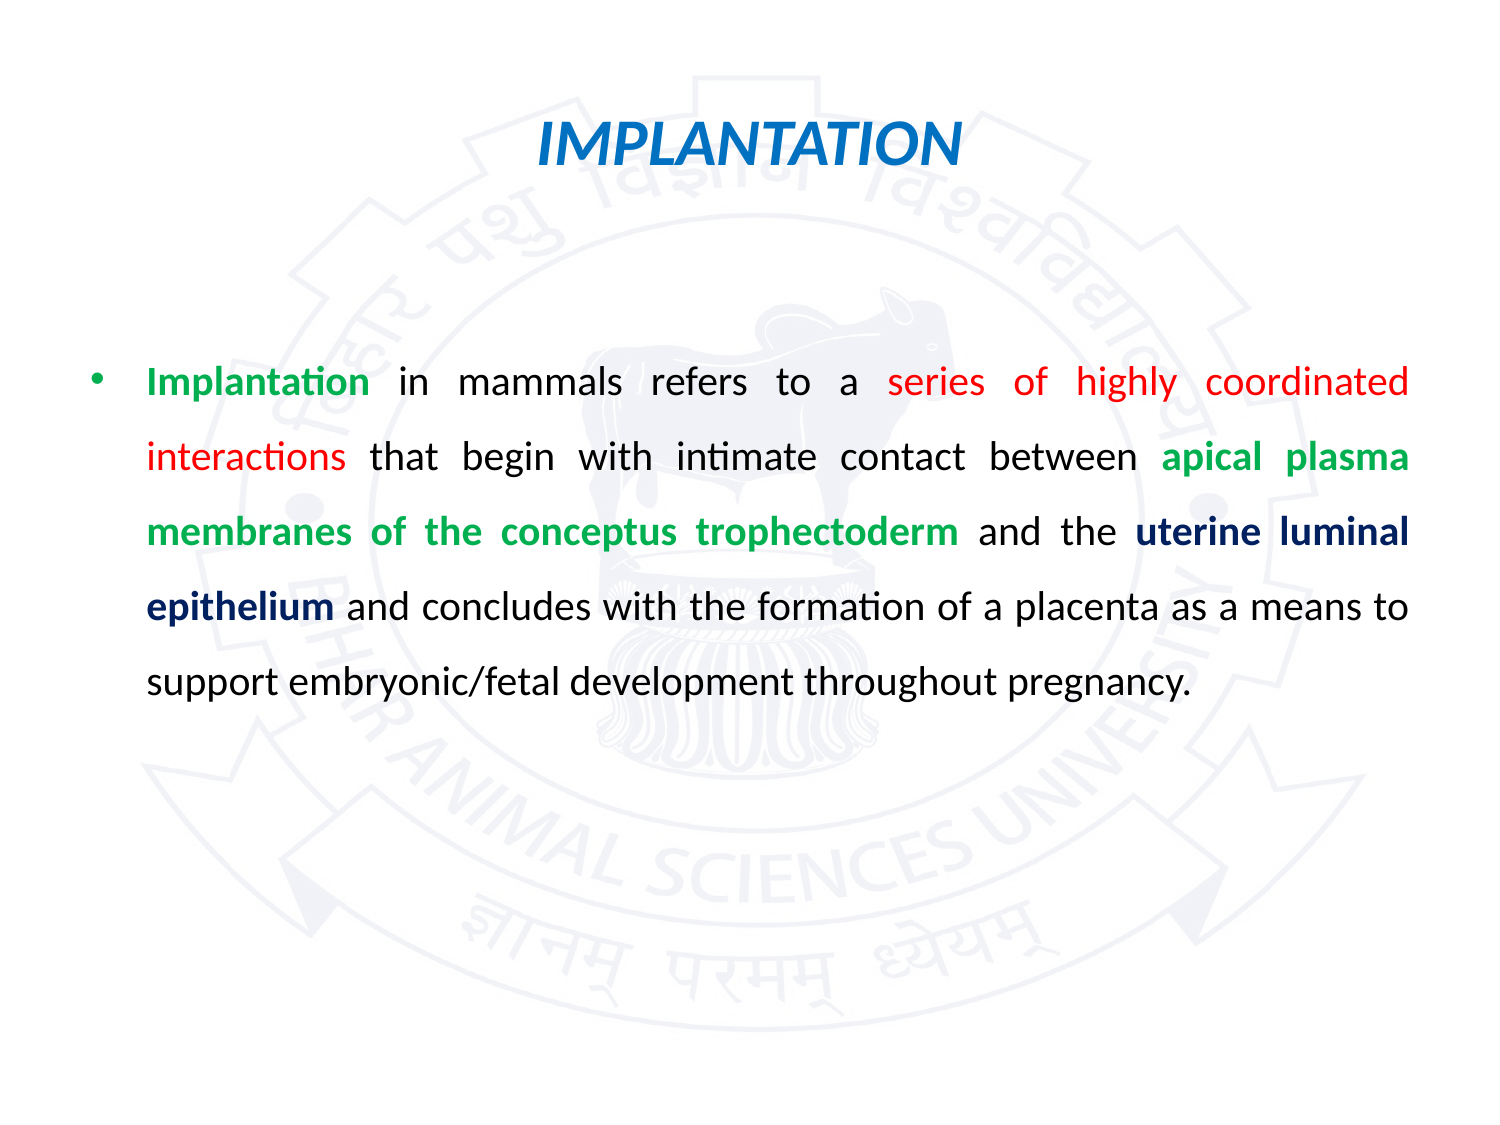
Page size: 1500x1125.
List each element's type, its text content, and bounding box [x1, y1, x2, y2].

list Implantation in mammals refers to a series of highly coordinated interactions that begin with intimate contact between apical plasma membranes of the conceptus trophectoderm and the uterine luminal epithelium and concludes with the formation of a placenta as a means to support embryonic/fetal development throughout pregnancy. [75, 262, 1425, 1005]
title IMPLANTATION [75, 45, 1425, 233]
